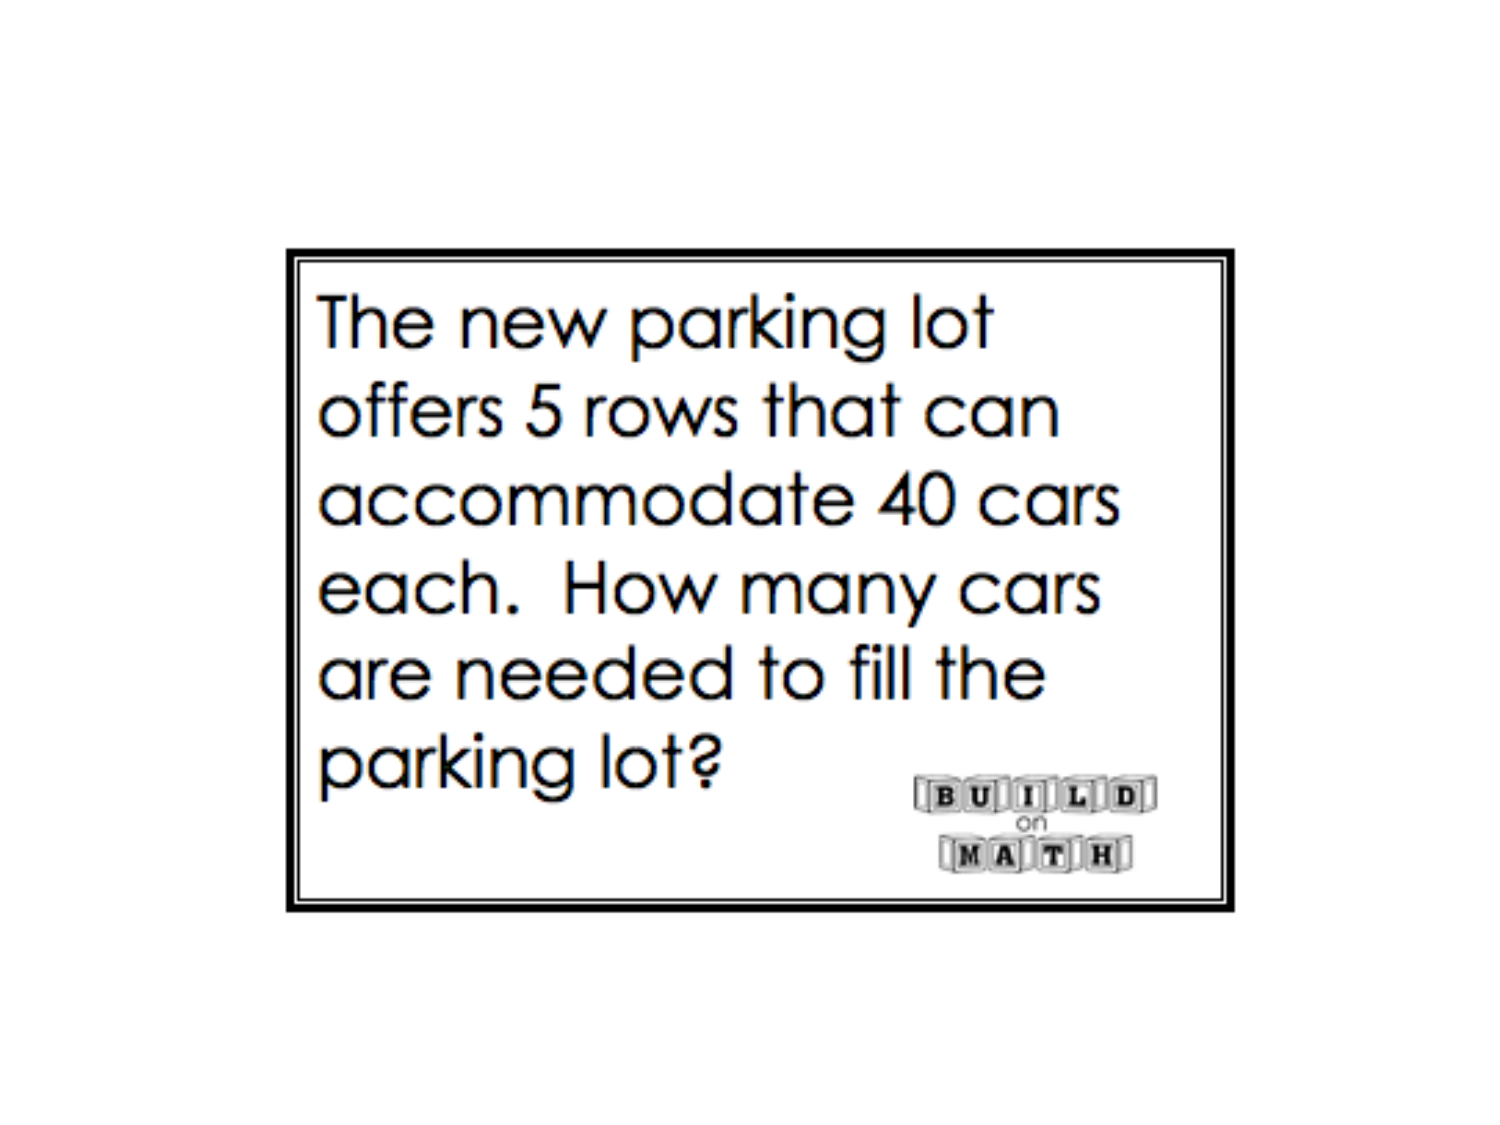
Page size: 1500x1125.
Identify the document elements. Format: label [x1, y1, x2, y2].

picture [262, 218, 1302, 963]
